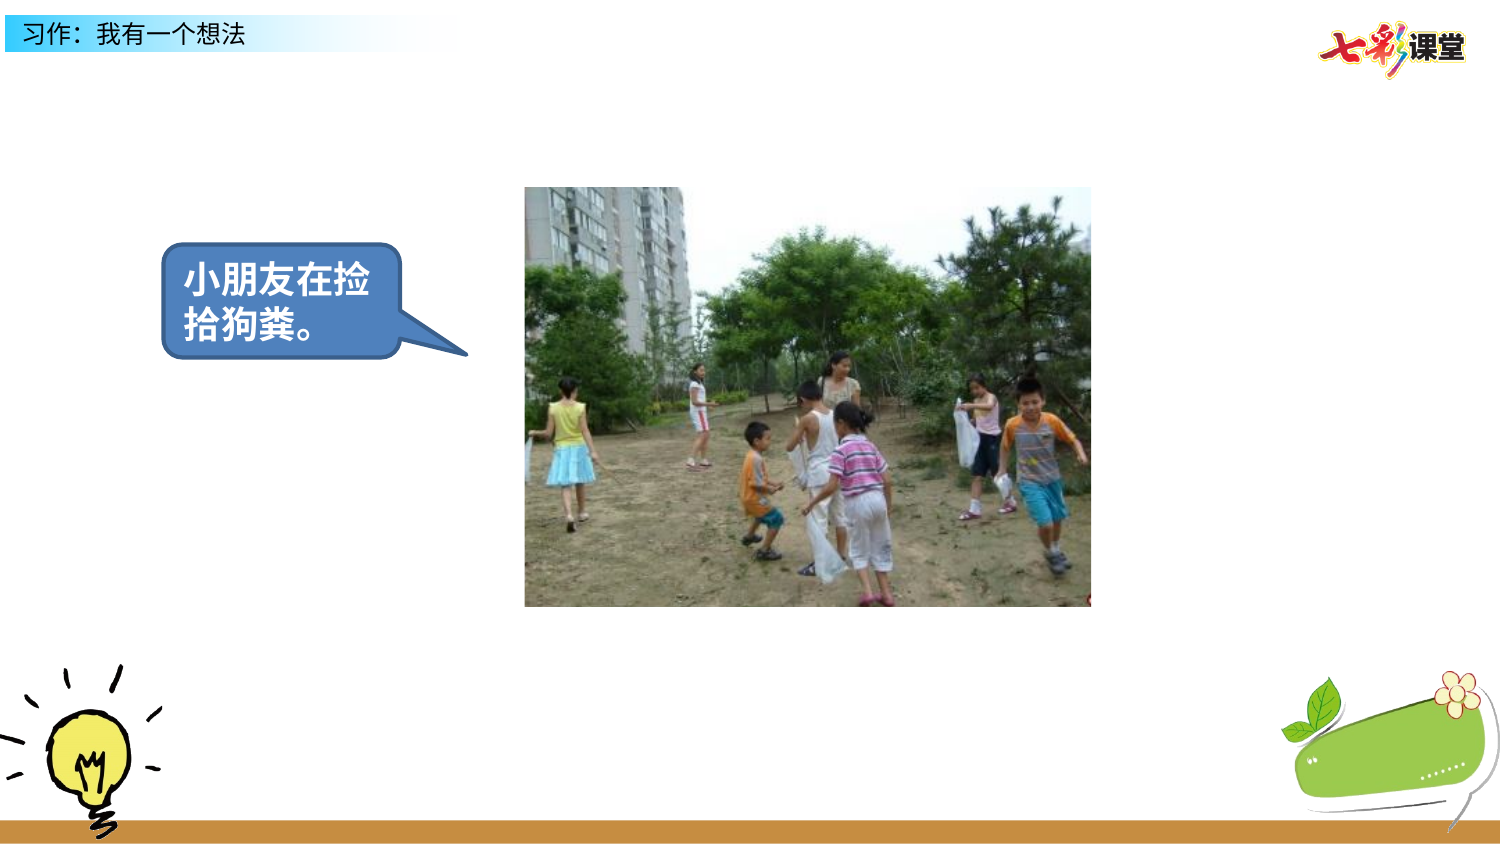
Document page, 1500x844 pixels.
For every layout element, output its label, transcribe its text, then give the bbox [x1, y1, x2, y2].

picture [524, 187, 1092, 608]
picture [0, 653, 178, 844]
picture [1277, 671, 1500, 833]
text_box 小朋友在捡拾狗粪。 [161, 242, 469, 360]
picture [1316, 20, 1468, 80]
